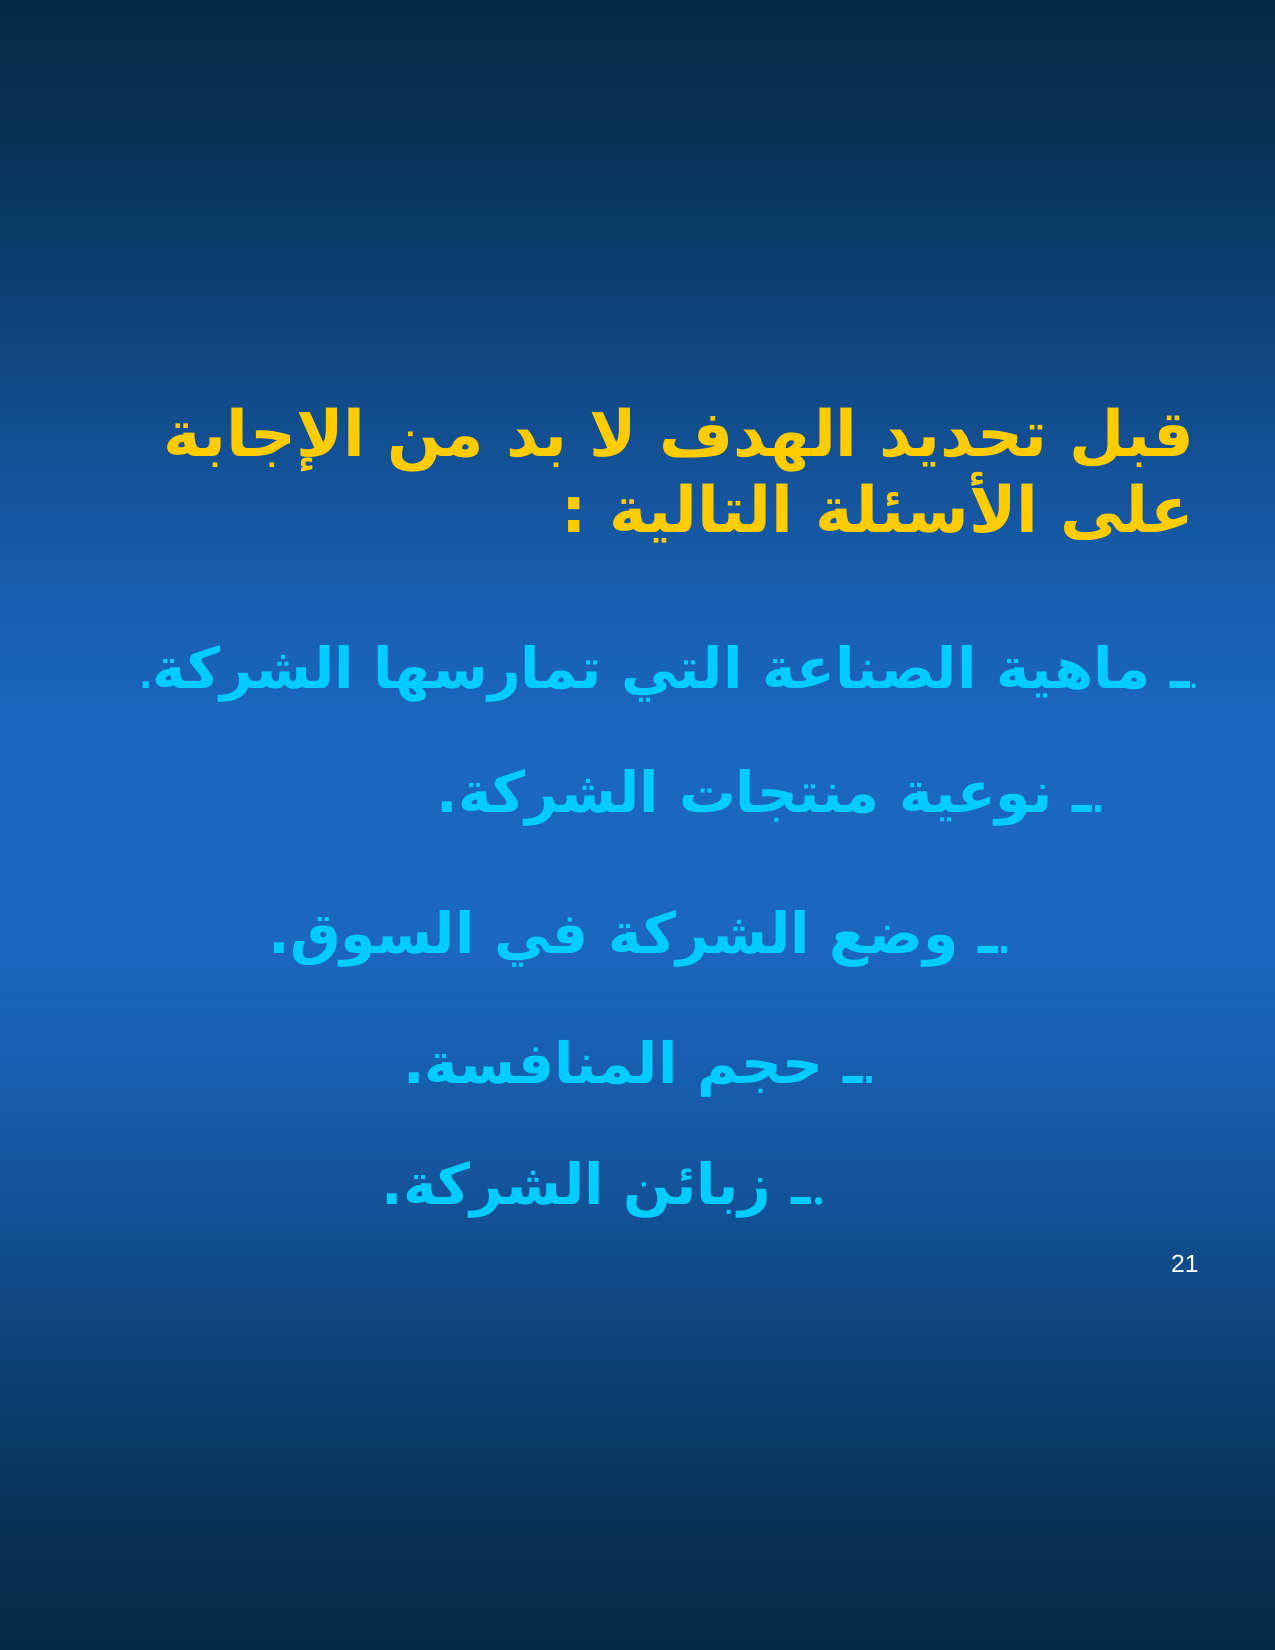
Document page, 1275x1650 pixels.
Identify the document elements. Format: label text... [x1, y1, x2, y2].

text_box .ـ وضع الشركة في السوق. [67, 834, 1215, 965]
text_box قبل تحديد الهدف لا بد من الإجابة على الأسئلة التالية : [55, 373, 1210, 565]
text_box .ـ حجم المنافسة. [67, 965, 1215, 1085]
picture [0, 0, 1275, 1650]
text_box .ـ ماهية الصناعة التي تمارسها الشركة. [4, 624, 1215, 1248]
text_box .ـ زبائن الشركة. [67, 1085, 1215, 1278]
text_box .ـ نوعية منتجات الشركة. [329, 694, 1215, 834]
text_box 21 [913, 1278, 1212, 1284]
